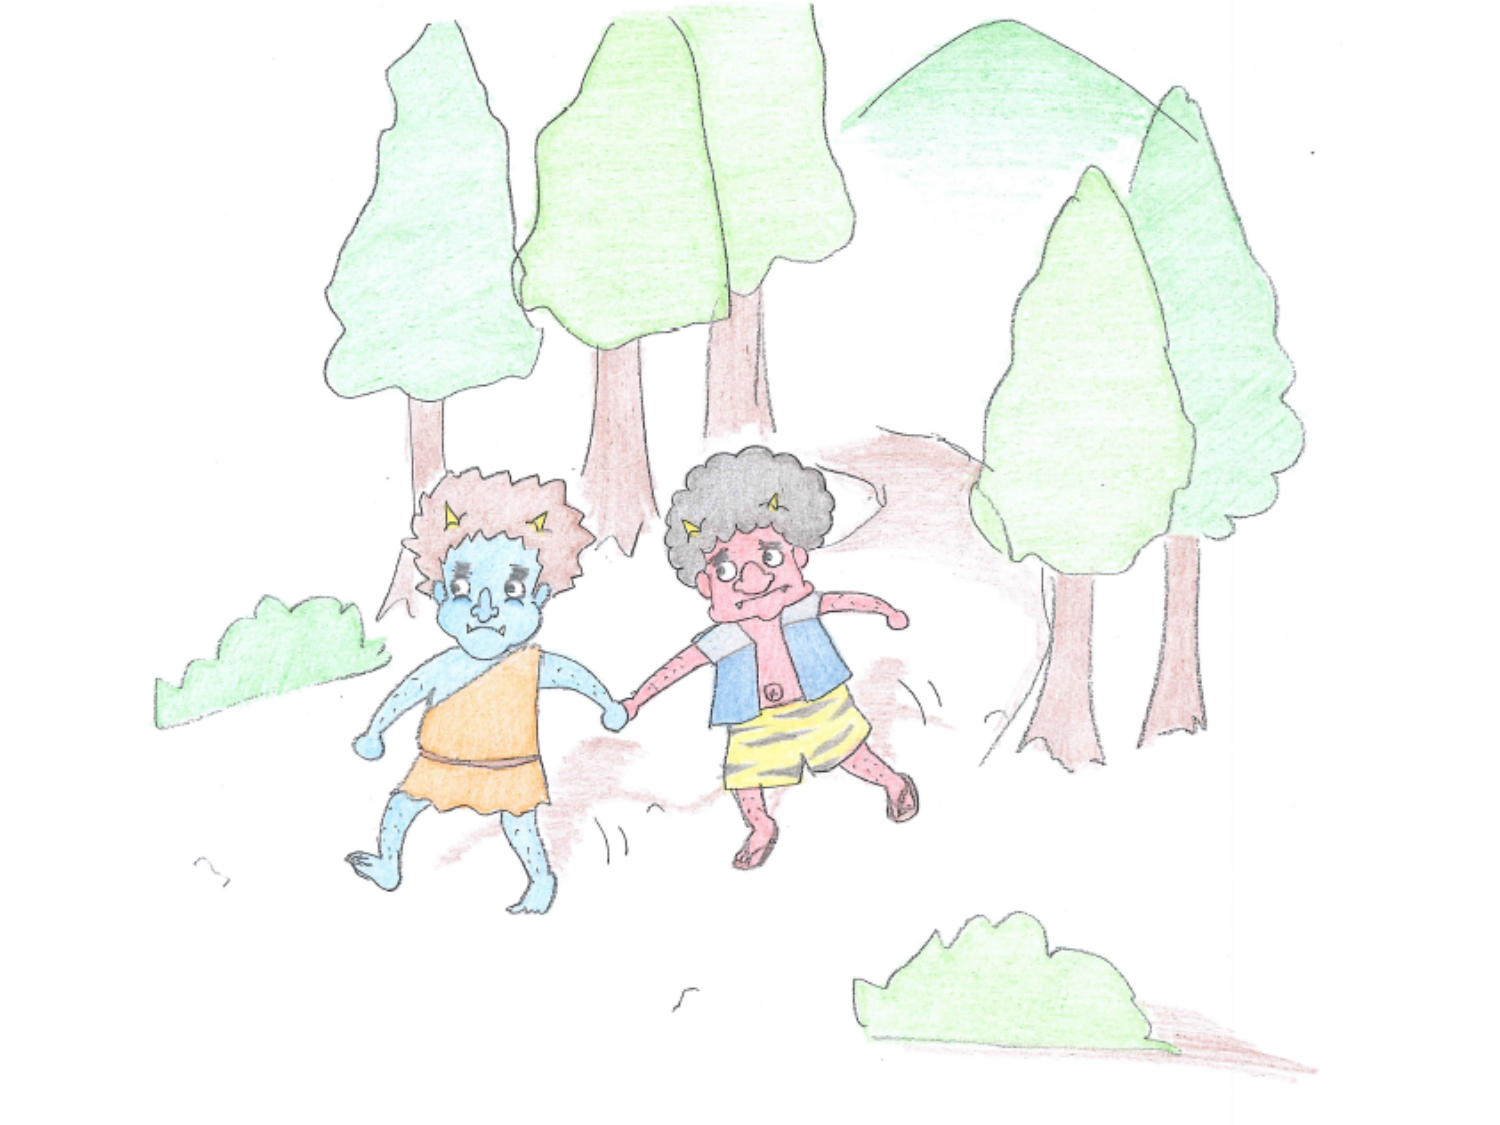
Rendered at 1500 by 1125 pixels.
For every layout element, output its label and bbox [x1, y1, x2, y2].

picture [147, 0, 1355, 1125]
